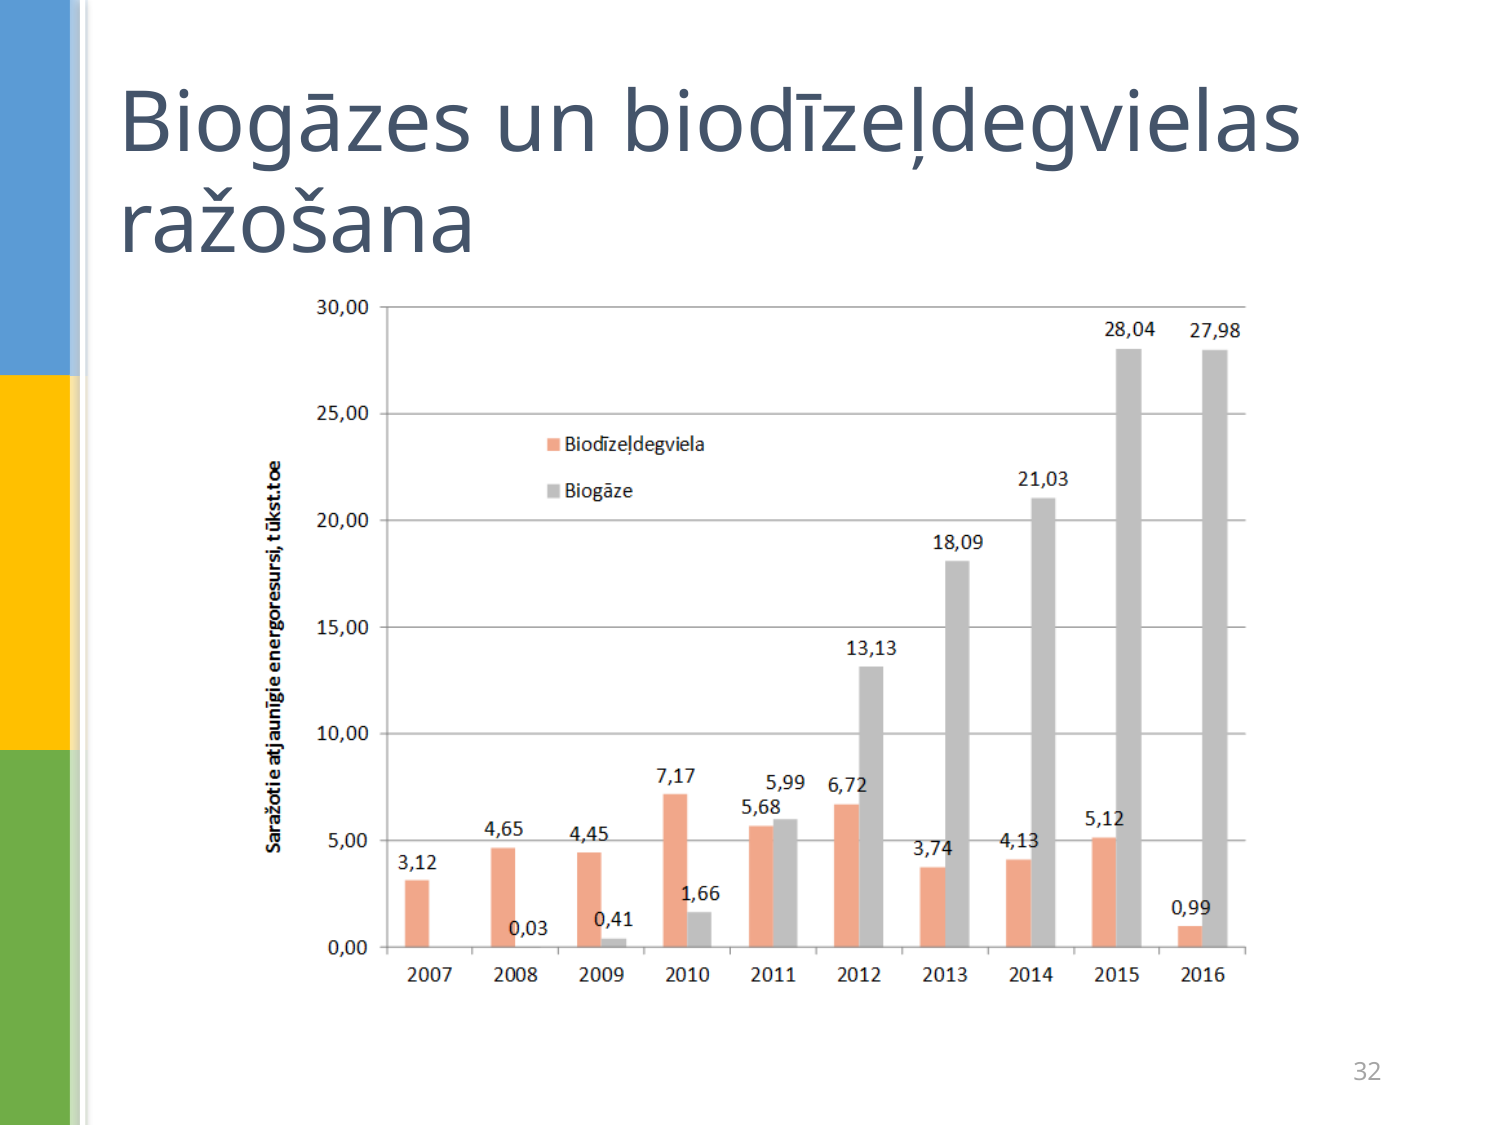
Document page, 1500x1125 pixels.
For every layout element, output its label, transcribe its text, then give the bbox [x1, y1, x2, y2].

title Biogāzes un biodīzeļdegvielas ražošana [103, 59, 1448, 278]
slide_number 32 [993, 1042, 1397, 1103]
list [212, 259, 1290, 1055]
